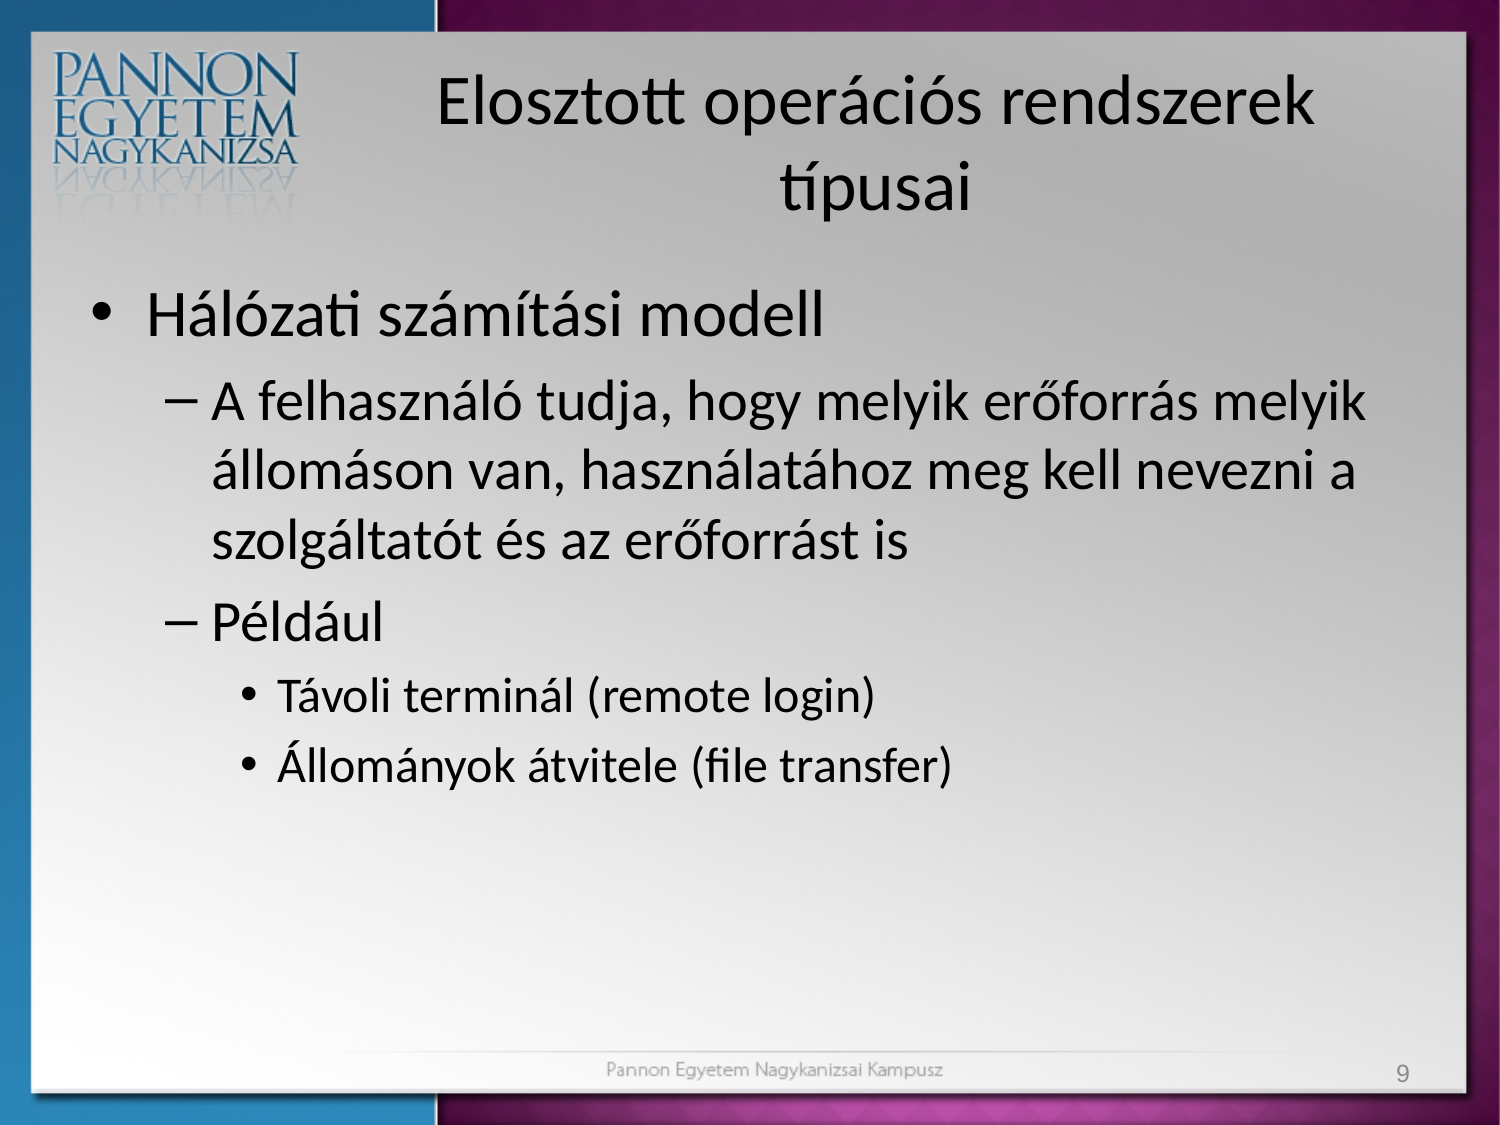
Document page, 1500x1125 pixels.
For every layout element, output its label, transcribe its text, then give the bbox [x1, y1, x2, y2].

slide_number 9 [1074, 1042, 1425, 1103]
list Hálózati számítási modell A felhasználó tudja, hogy melyik erőforrás melyik állomáson van, használatához meg kell nevezni a szolgáltatót és az erőforrást is Például Távoli terminál (remote login) Állományok átvitele (file transfer) [75, 262, 1425, 1038]
picture [0, 0, 1500, 1125]
title Elosztott operációs rendszerek típusai [328, 45, 1425, 233]
